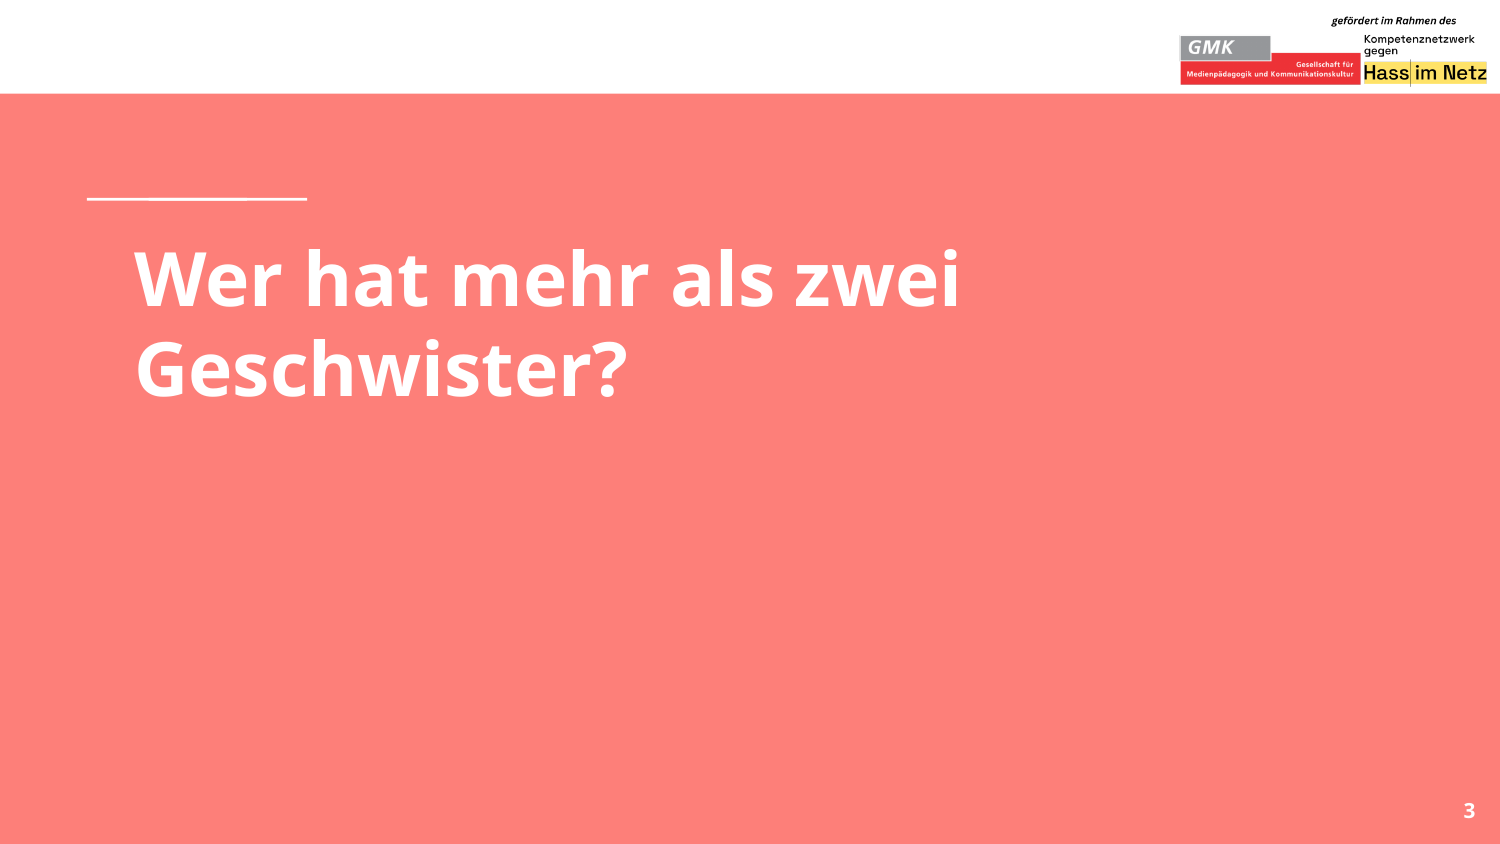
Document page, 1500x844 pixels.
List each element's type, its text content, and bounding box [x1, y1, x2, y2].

title Wer hat mehr als zwei Geschwister? [119, 216, 1381, 466]
picture [1177, 0, 1491, 94]
slide_number 3 [1400, 779, 1491, 844]
